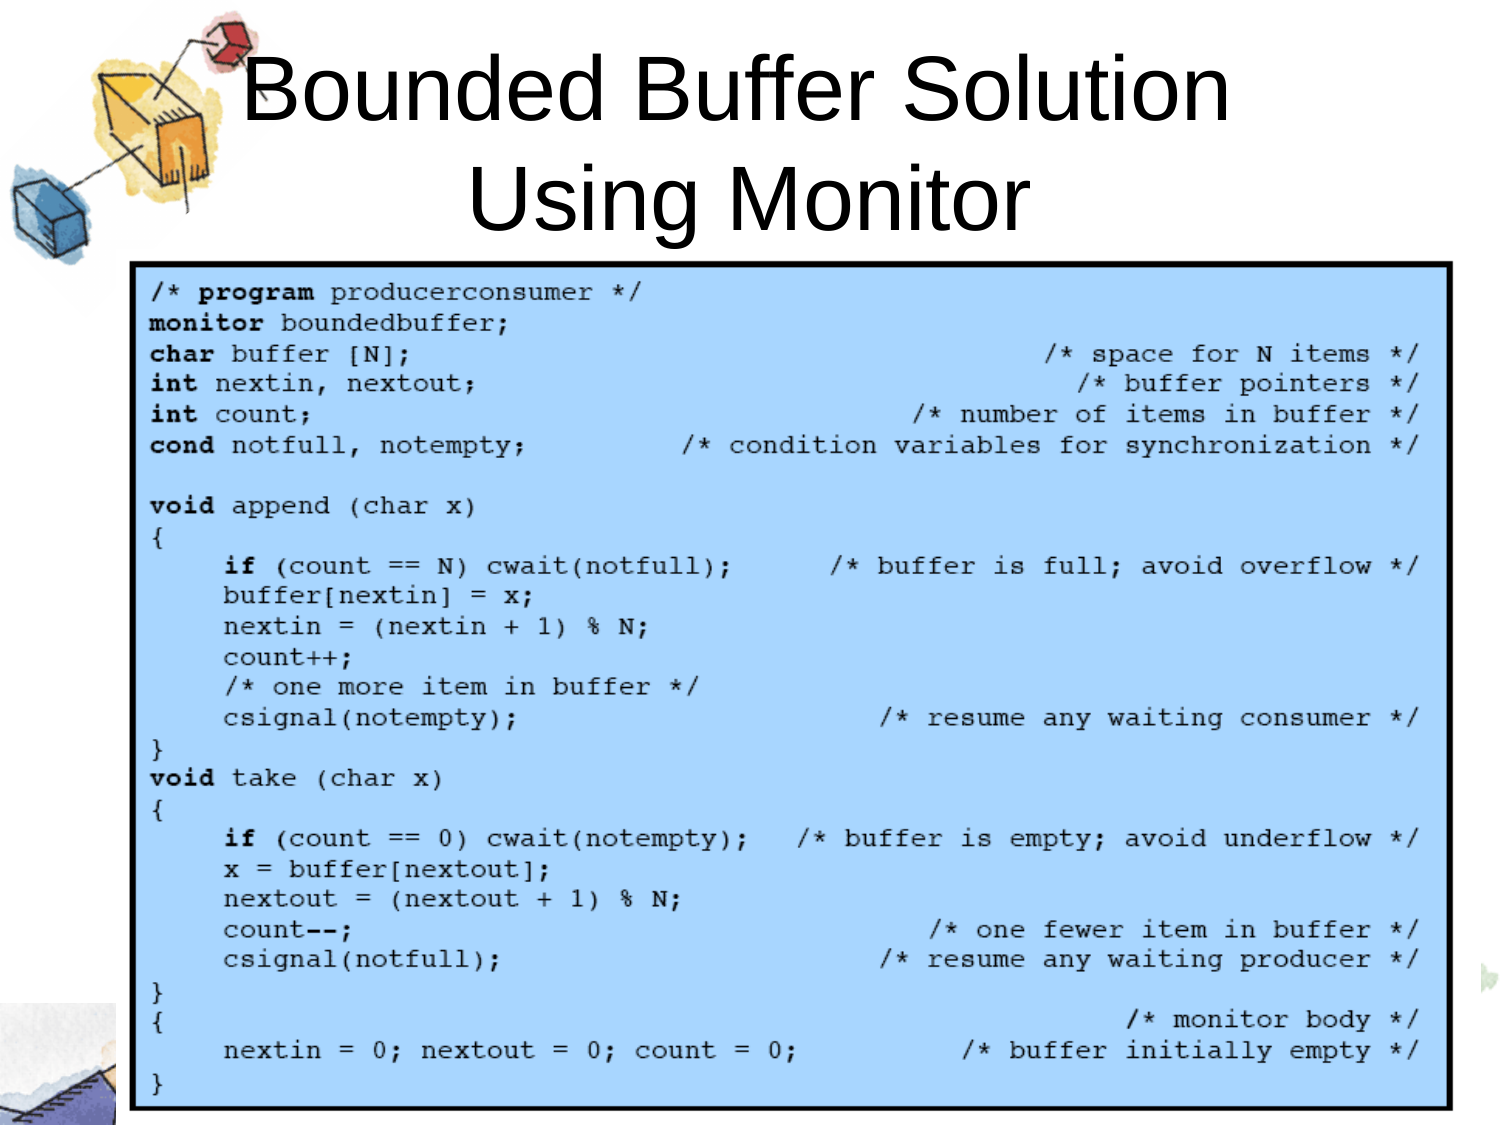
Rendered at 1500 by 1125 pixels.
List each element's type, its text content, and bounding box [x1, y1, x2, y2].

picture [0, 85, 167, 316]
title Bounded Buffer Solution Using Monitor [74, 44, 1426, 233]
picture [114, 0, 274, 44]
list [116, 249, 1481, 1125]
picture [1481, 912, 1500, 1050]
picture [0, 1003, 116, 1125]
